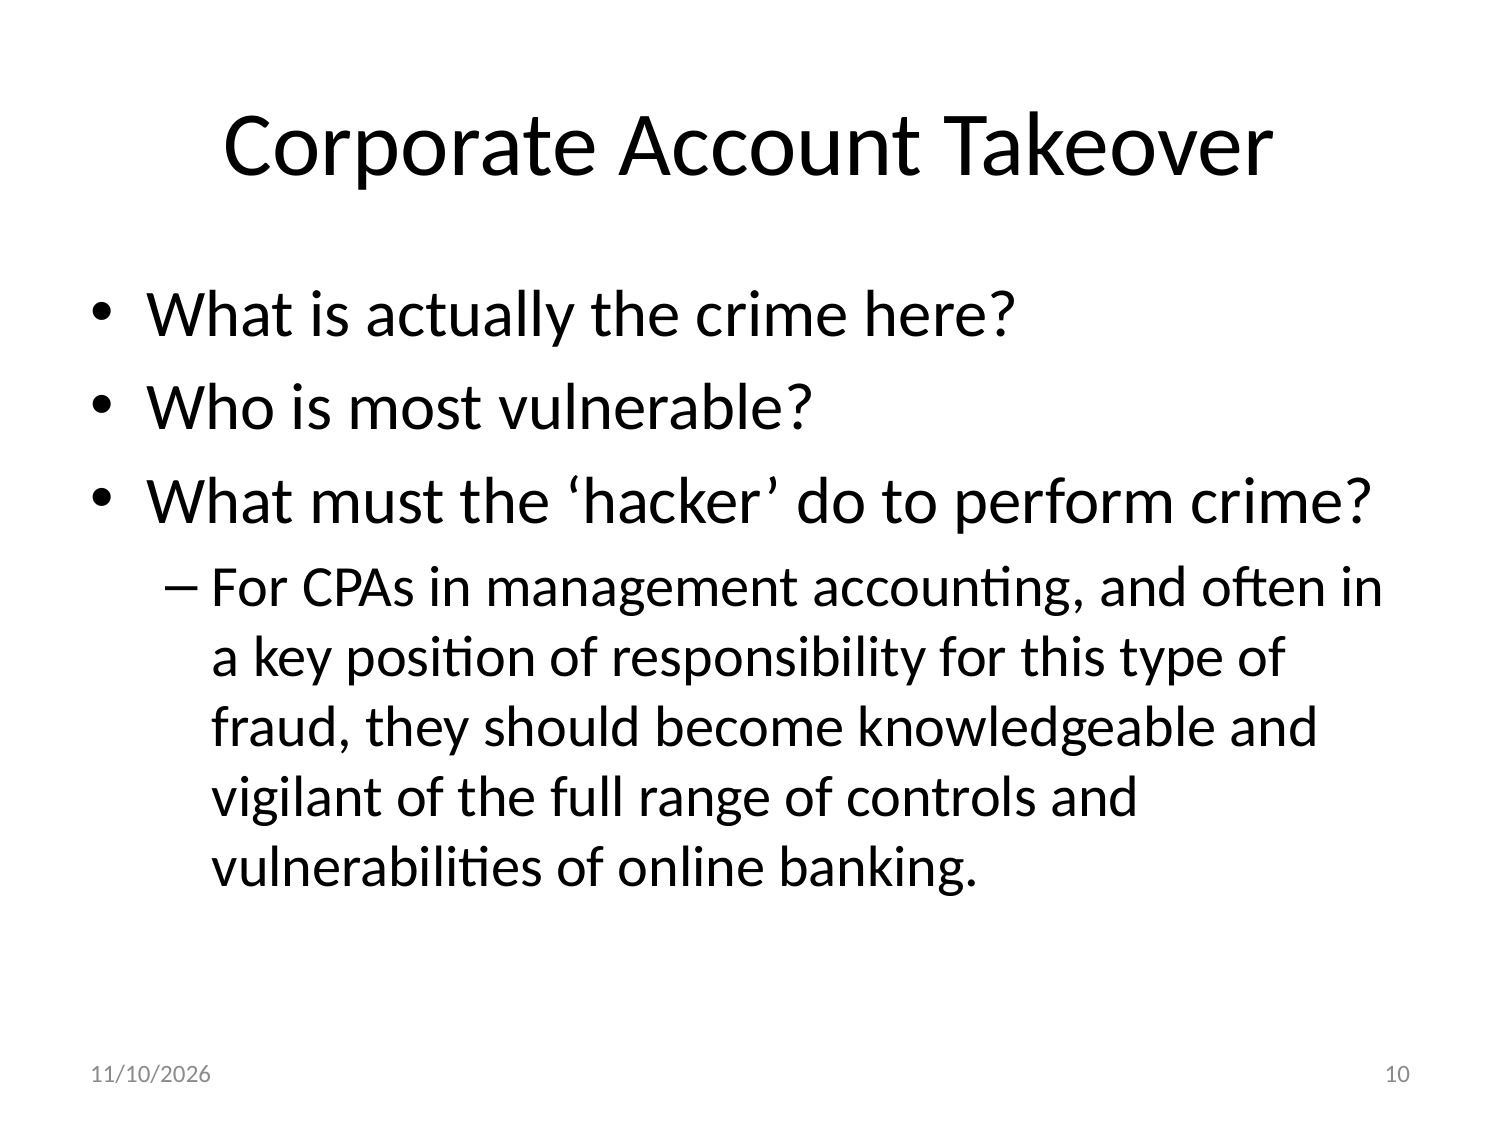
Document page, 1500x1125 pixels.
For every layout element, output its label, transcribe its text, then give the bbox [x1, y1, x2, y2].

slide_number 10 [1074, 1042, 1425, 1103]
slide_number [75, 1042, 425, 1103]
list What is actually the crime here? Who is most vulnerable? What must the ‘hacker’ do to perform crime? For CPAs in management accounting, and often in a key position of responsibility for this type of fraud, they should become knowledgeable and vigilant of the full range of controls and vulnerabilities of online banking. [75, 262, 1425, 1005]
title Corporate Account Takeover [75, 45, 1425, 233]
